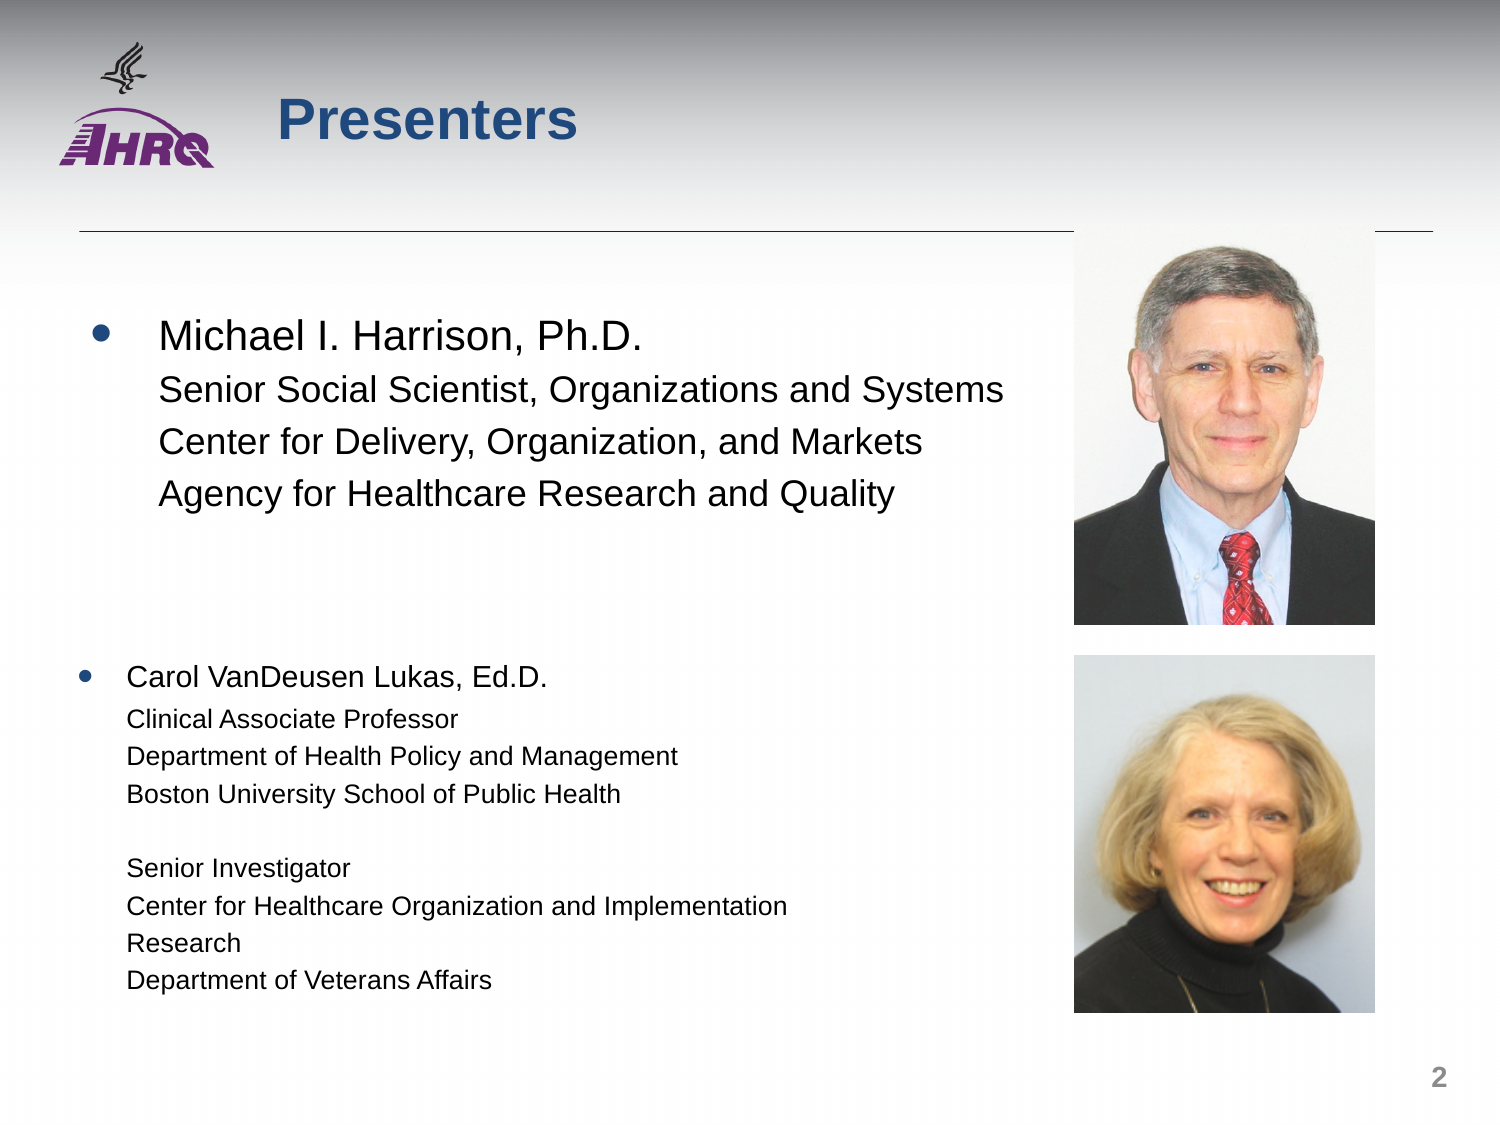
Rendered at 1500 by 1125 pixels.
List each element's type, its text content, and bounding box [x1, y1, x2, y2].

picture [0, 0, 1500, 1125]
list Michael I. Harrison, Ph.D. Senior Social Scientist, Organizations and Systems Center for Delivery, Organization, and Markets Agency for Healthcare Research and Quality [75, 299, 1050, 550]
title Presenters [262, 45, 1425, 188]
list Carol VanDeusen Lukas, Ed.D. Clinical Associate Professor Department of Health Policy and Management Boston University School of Public Health Senior Investigator Center for Healthcare Organization and Implementation Research Department of Veterans Affairs [62, 650, 1075, 1005]
slide_number 2 [1400, 1050, 1463, 1103]
